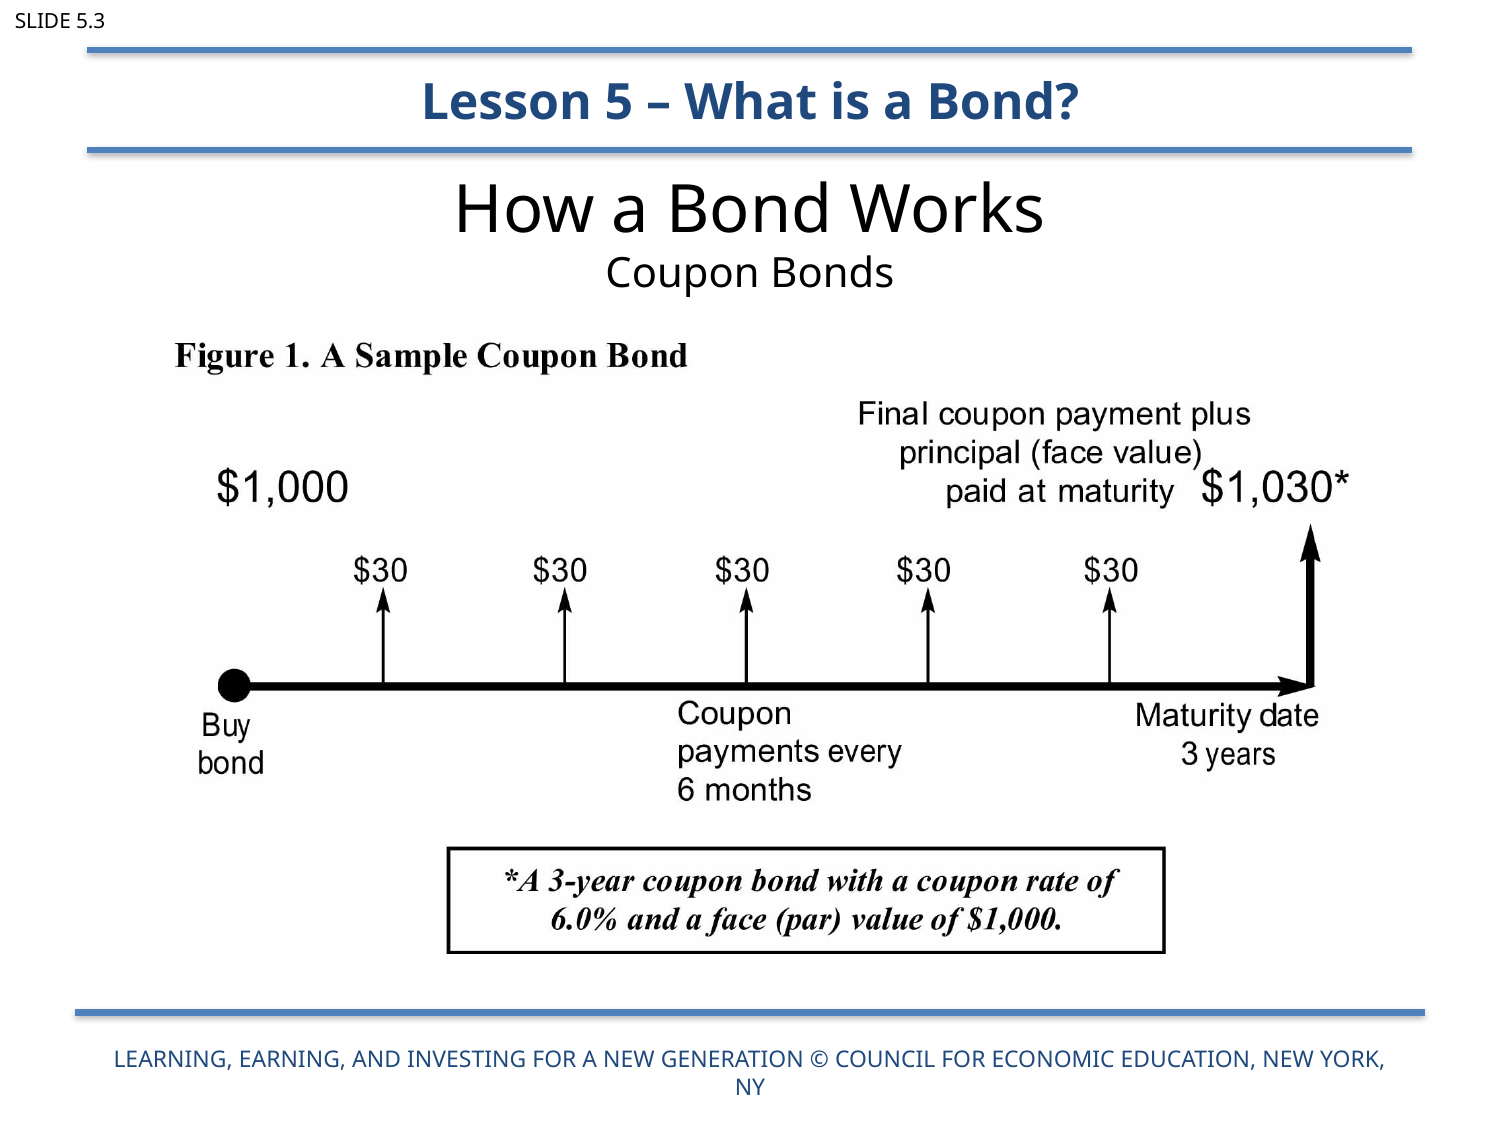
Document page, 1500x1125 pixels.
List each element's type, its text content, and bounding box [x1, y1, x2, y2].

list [174, 337, 1350, 954]
text_box Slide 5.3 [0, 0, 213, 40]
text_box Lesson 5 – What is a Bond? [125, 62, 1375, 138]
title How a Bond Works Coupon Bonds [75, 137, 1425, 325]
